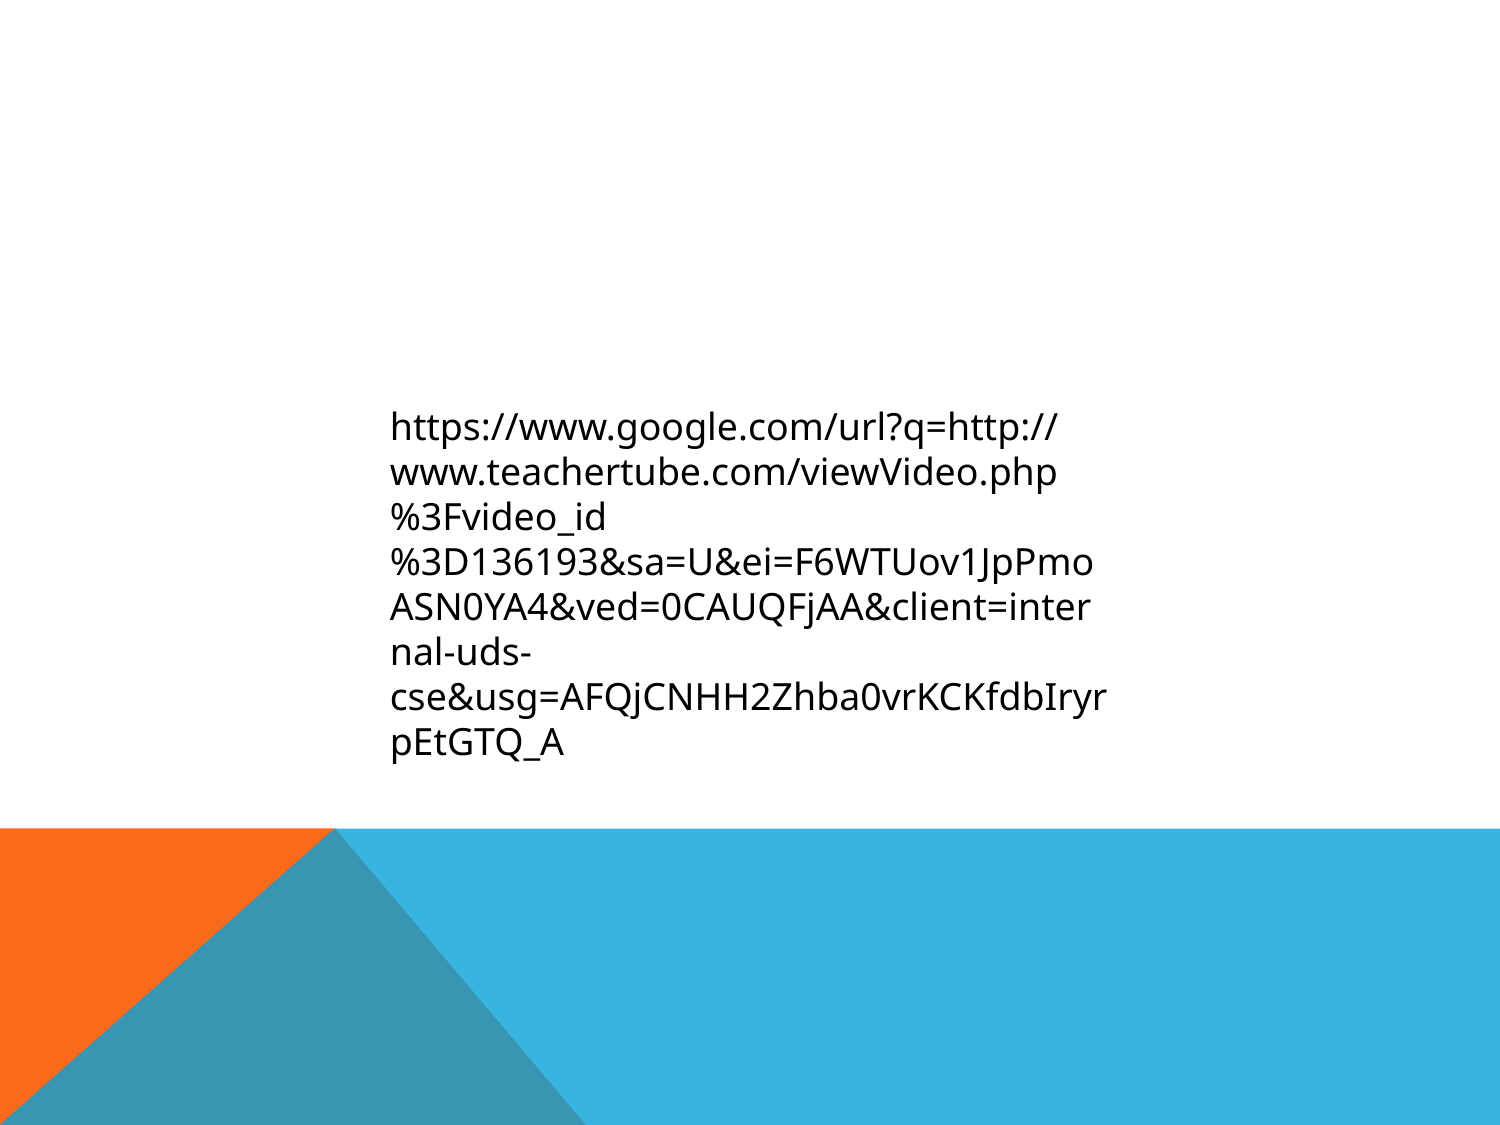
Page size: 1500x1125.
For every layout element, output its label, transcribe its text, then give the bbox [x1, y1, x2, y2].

text_box https://www.google.com/url?q=http://www.teachertube.com/viewVideo.php%3Fvideo_id%3D136193&sa=U&ei=F6WTUov1JpPmoASN0YA4&ved=0CAUQFjAA&client=internal-uds-cse&usg=AFQjCNHH2Zhba0vrKCKfdbIryrpEtGTQ_A [374, 395, 1125, 771]
